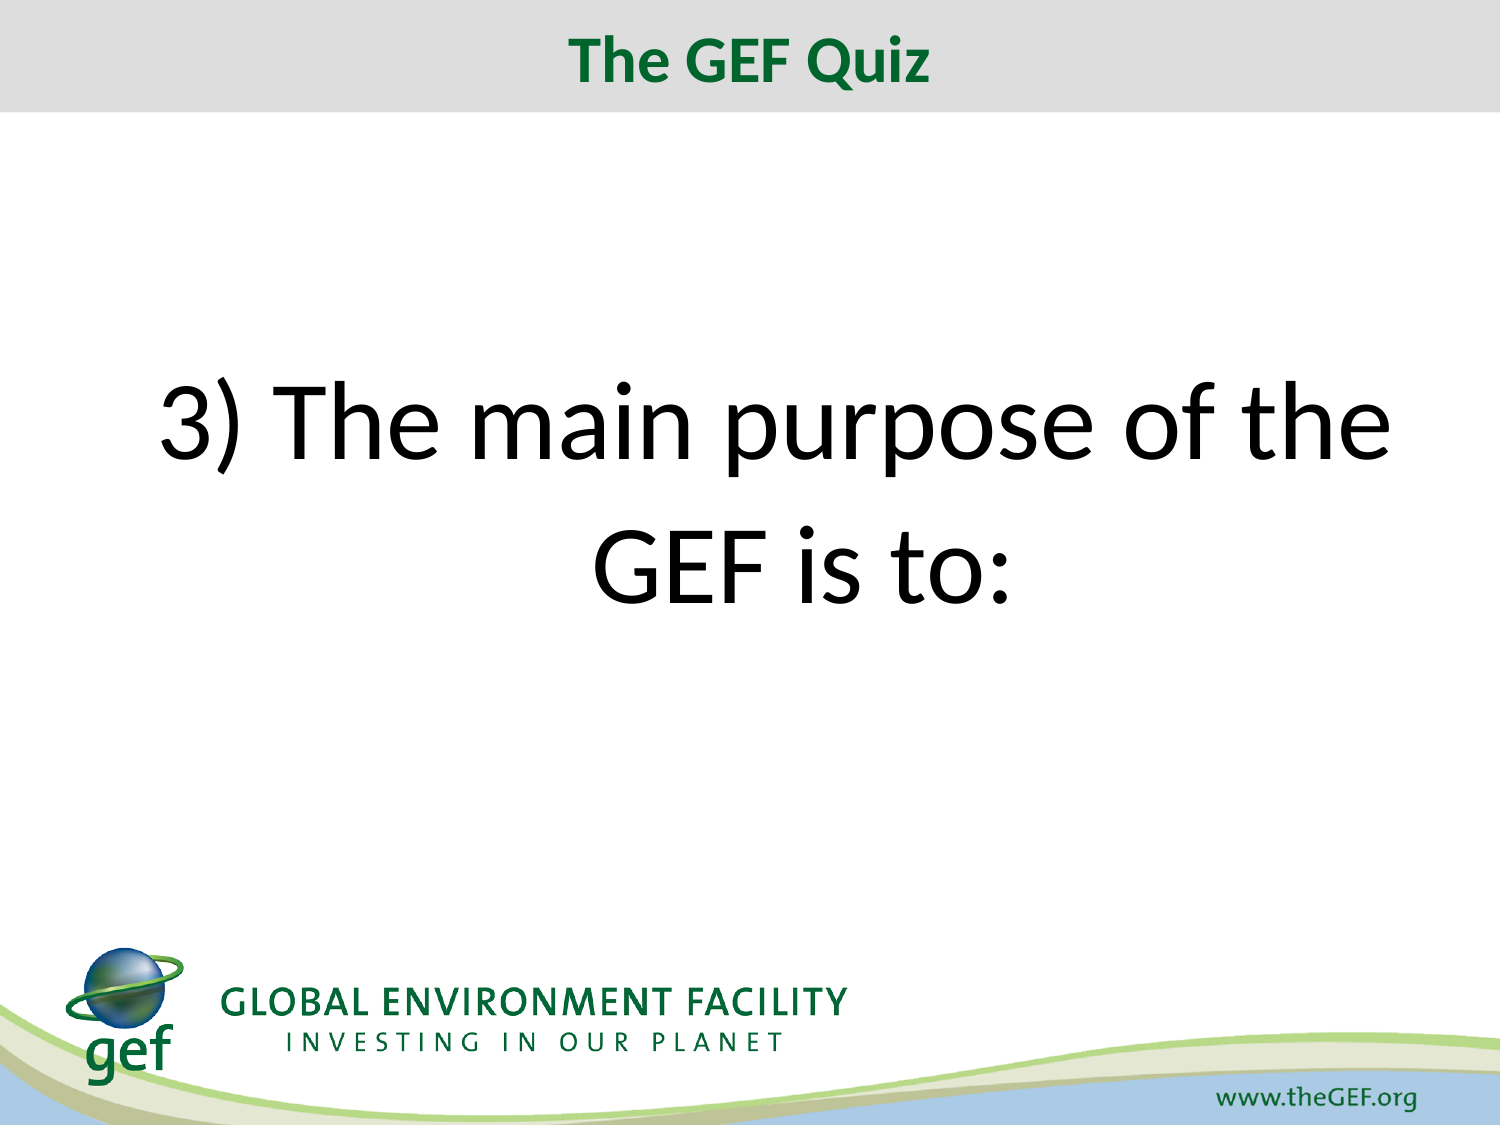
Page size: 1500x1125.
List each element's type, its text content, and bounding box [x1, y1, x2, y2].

picture [0, 920, 1500, 1125]
text_box The GEF Quiz [0, 0, 1500, 113]
title 3) The main purpose of the GEF is to: [100, 148, 1451, 906]
